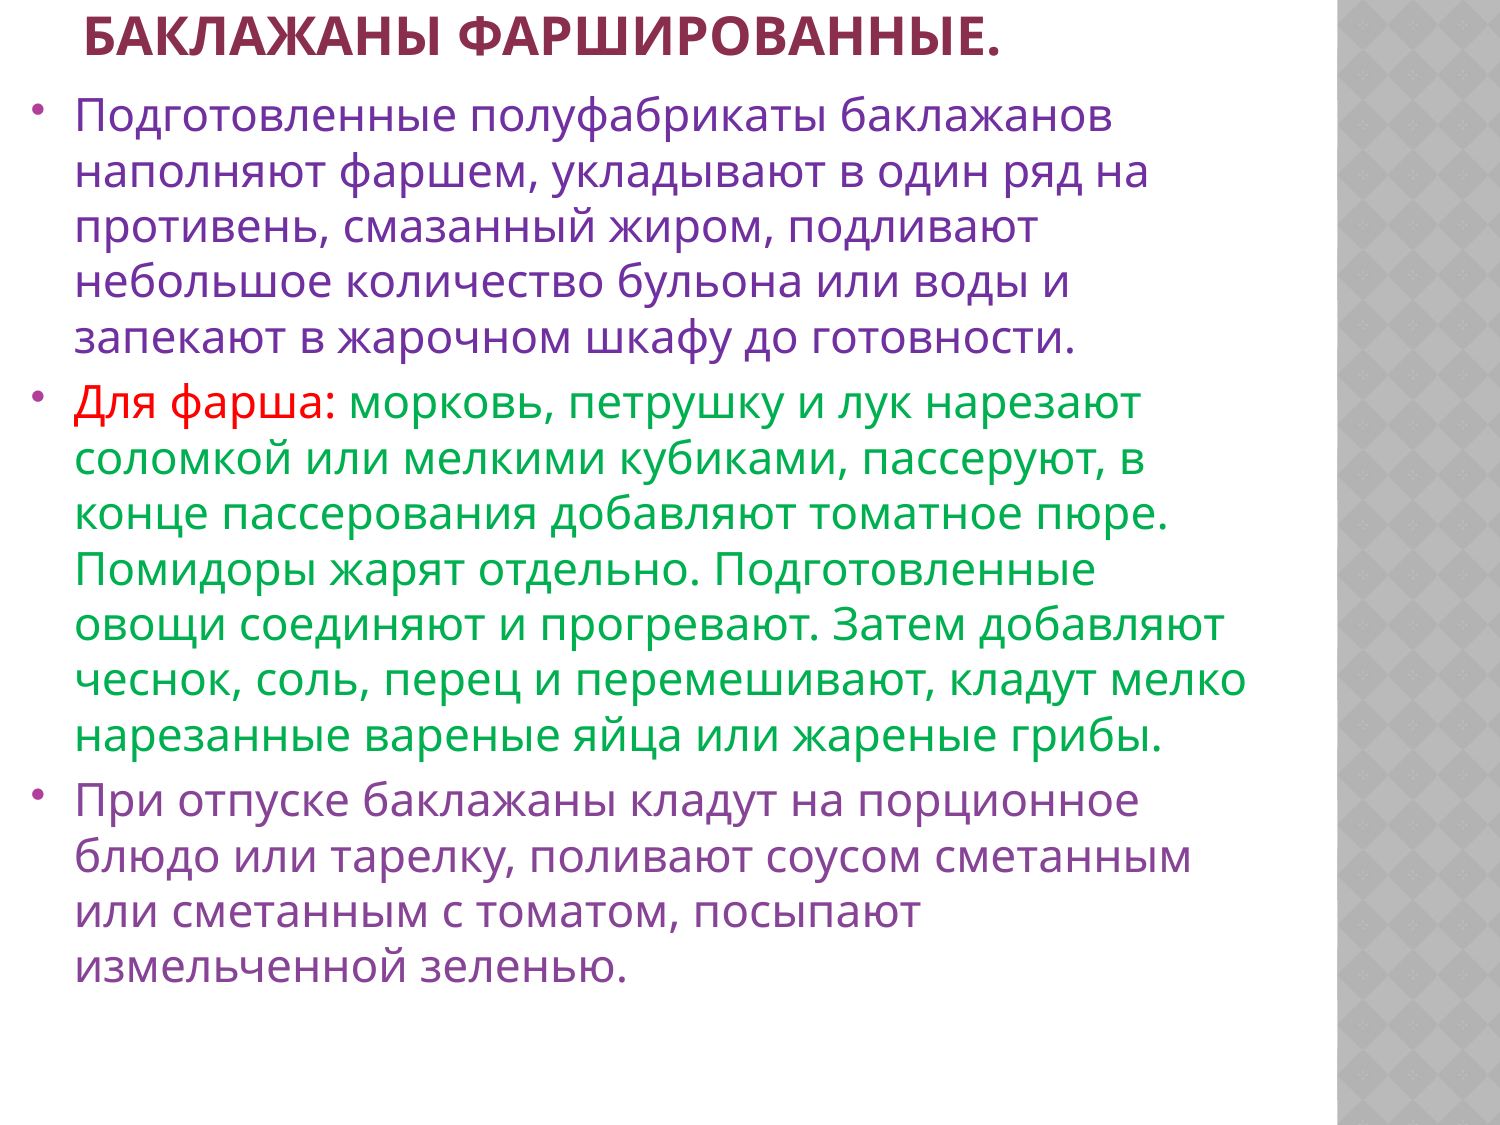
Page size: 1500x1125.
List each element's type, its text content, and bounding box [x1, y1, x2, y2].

list Подготовленные полуфабрикаты баклажанов наполняют фаршем, укладывают в один ряд на противень, смазанный жиром, подливают небольшое количество бульона или воды и запекают в жарочном шкафу до готовности. Для фарша: морковь, петрушку и лук нарезают соломкой или мелкими кубиками, пассеруют, в конце пассерования добавляют томатное пюре. Помидоры жарят отдельно. Подготовленные овощи соединяют и прогревают. Затем добавляют чеснок, соль, перец и перемешивают, кладут мелко нарезанные вареные яйца или жареные грибы. При отпуске баклажаны кладут на порционное блюдо или тарелку, поливают соусом сметанным или сметанным с томатом, посыпают измельченной зеленью. [17, 78, 1263, 1059]
title Баклажаны фаршированные. [75, 0, 1263, 67]
